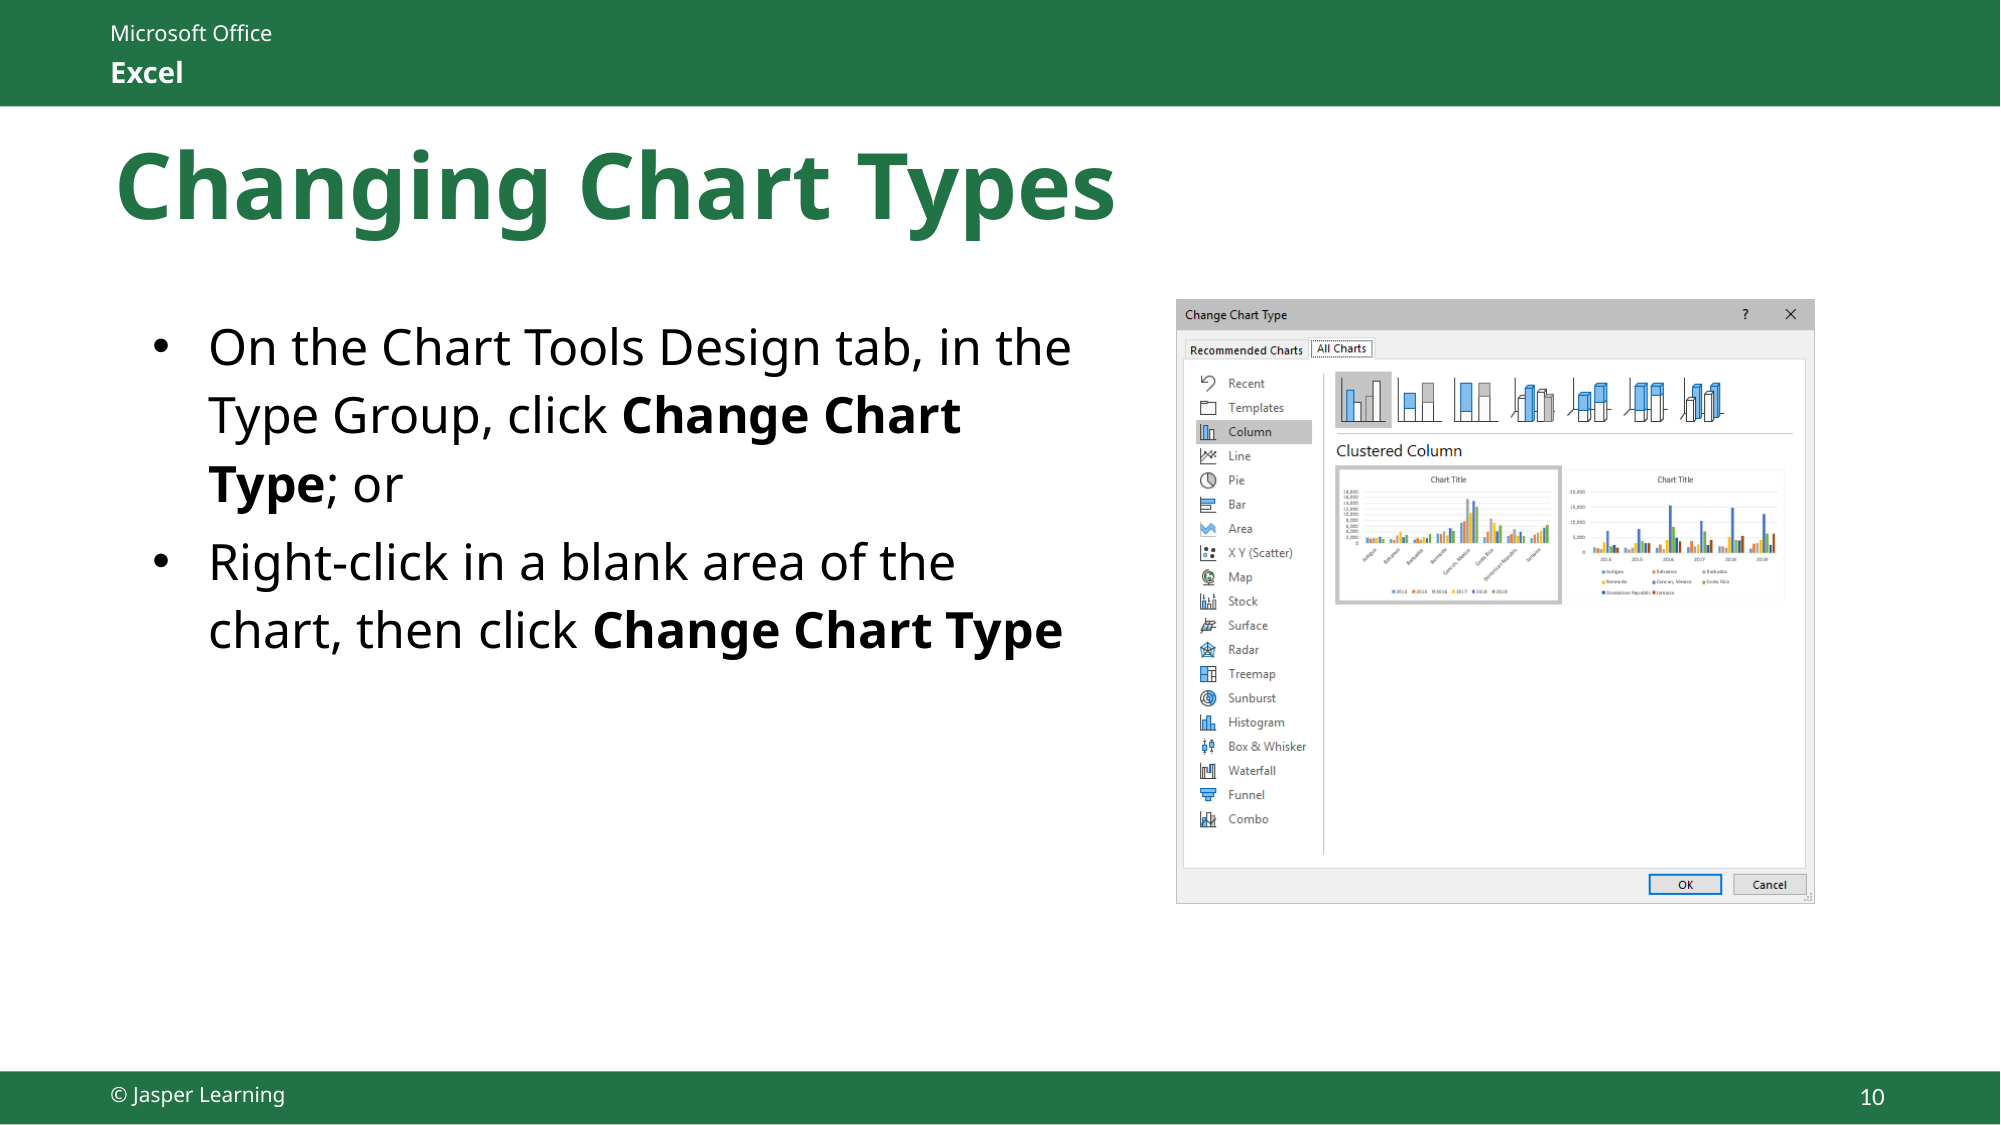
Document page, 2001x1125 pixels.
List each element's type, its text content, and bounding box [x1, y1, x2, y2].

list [1176, 299, 1815, 904]
slide_number 10 [1433, 1065, 1900, 1125]
footer © Jasper Learning [95, 1065, 729, 1125]
list On the Chart Tools Design tab, in the Type Group, click Change Chart Type; or Right-click in a blank area of the ​chart, then click Change ​Chart Type [137, 299, 1100, 1014]
title Changing Chart Types [99, 118, 1866, 248]
